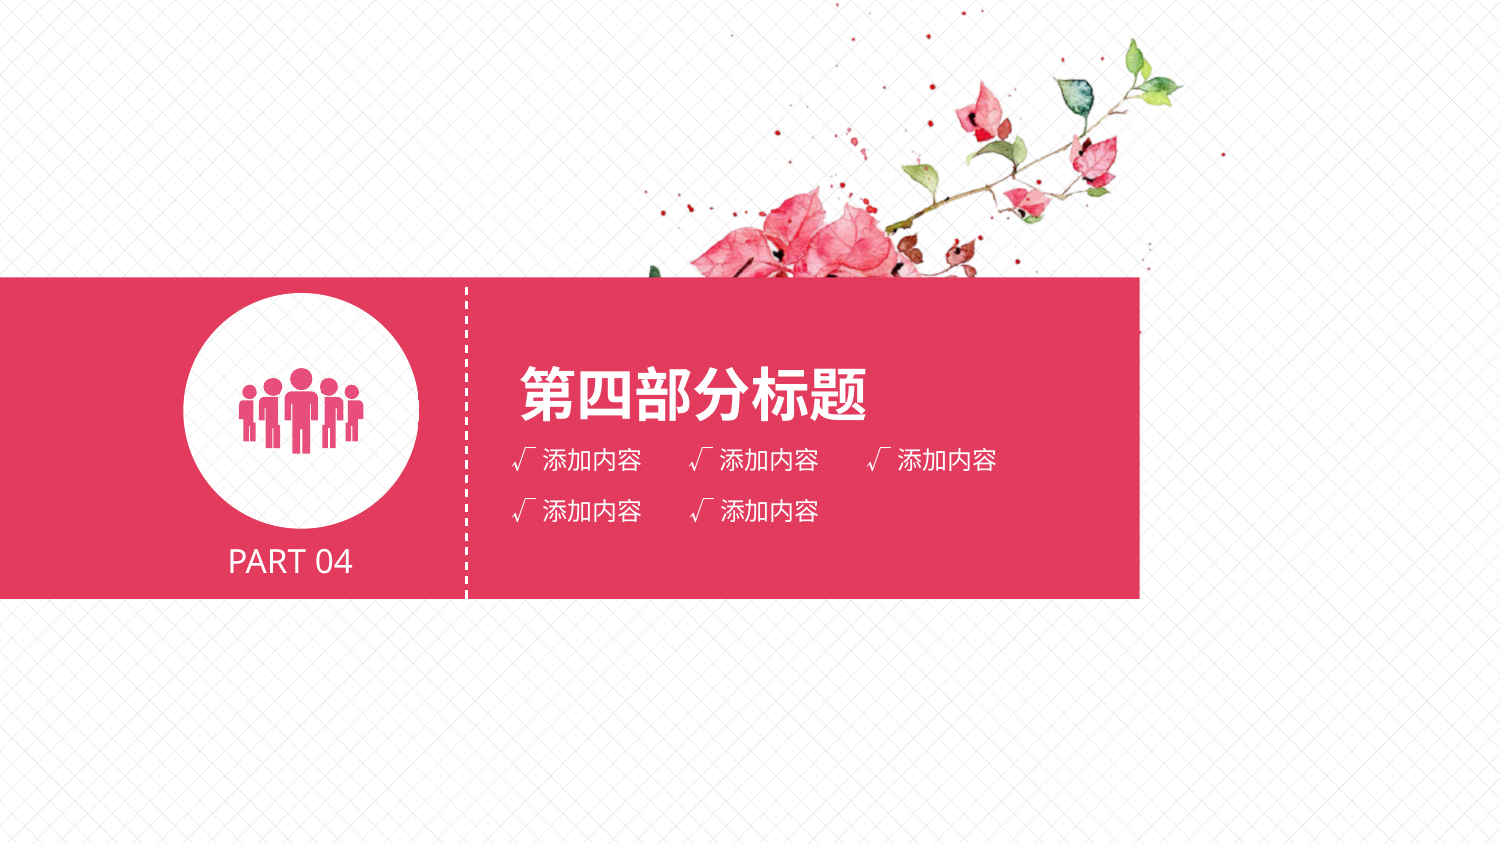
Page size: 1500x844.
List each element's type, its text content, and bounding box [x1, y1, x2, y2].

text_box PART 04 [227, 539, 376, 580]
text_box √添加内容 [856, 439, 1025, 480]
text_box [183, 292, 420, 529]
text_box 第四部分标题 [489, 351, 883, 436]
text_box √添加内容 [679, 490, 881, 531]
text_box √添加内容 [678, 439, 841, 480]
text_box √添加内容 [501, 439, 678, 480]
picture [632, 0, 1252, 373]
text_box √添加内容 [501, 490, 679, 531]
text_box [0, 277, 1140, 599]
